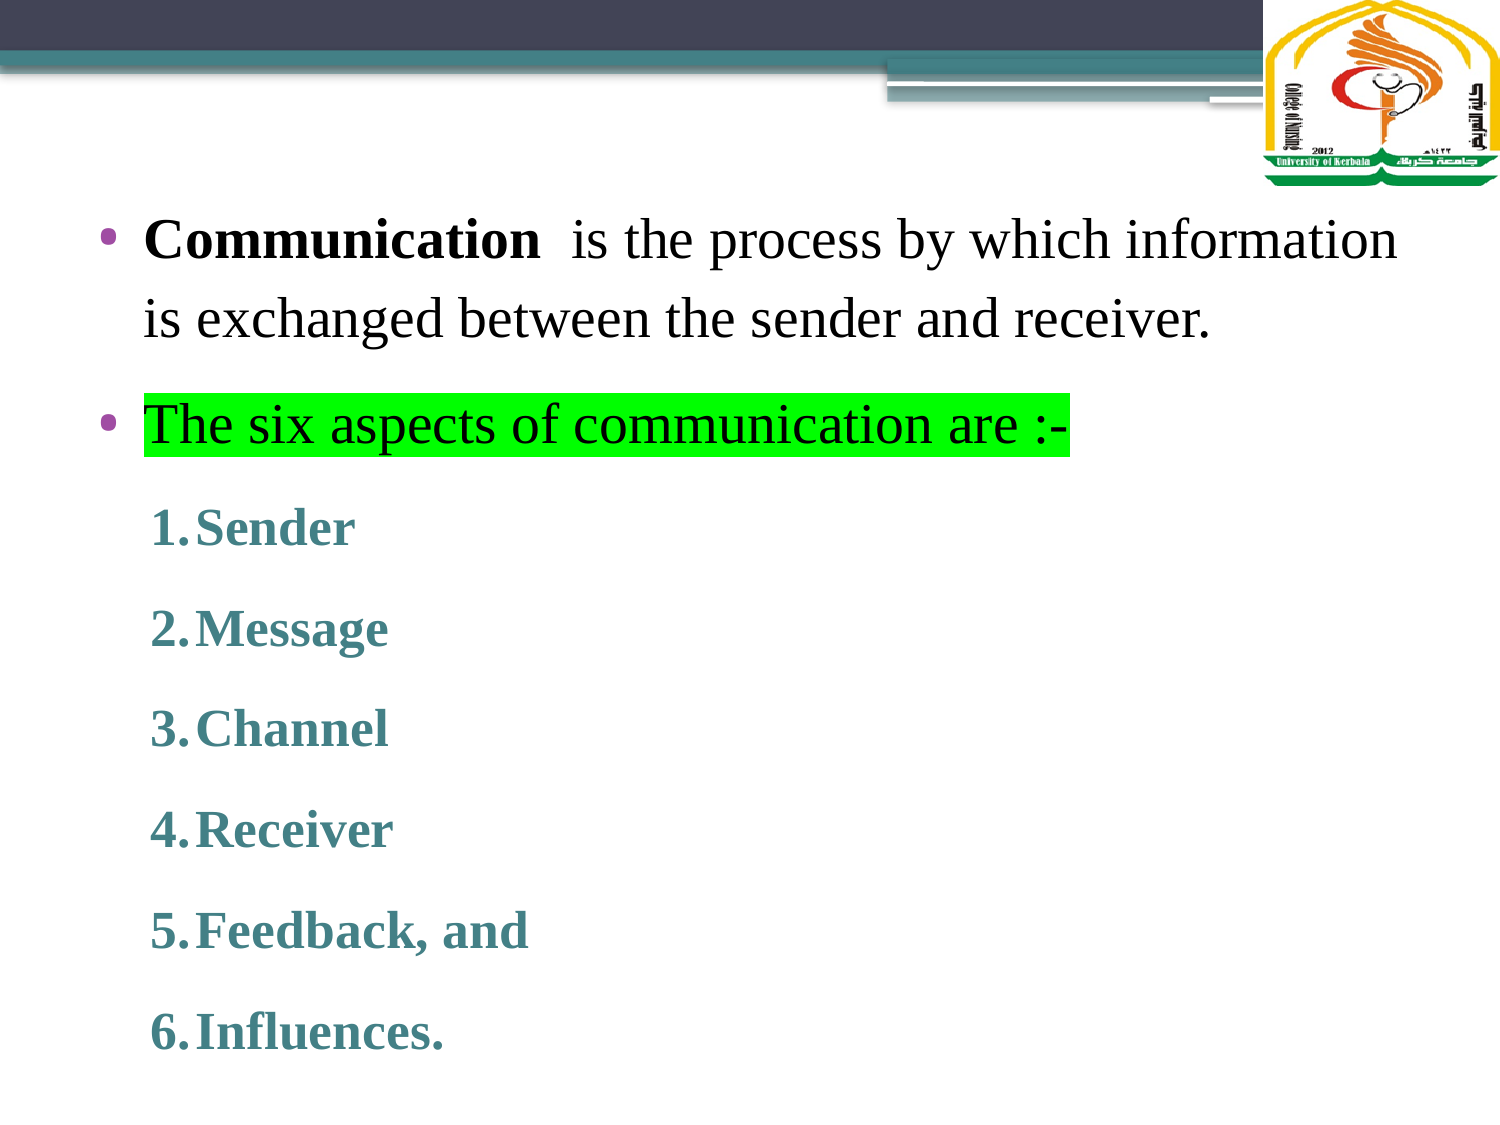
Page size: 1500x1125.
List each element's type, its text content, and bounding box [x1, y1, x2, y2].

list Communication is the process by which information is exchanged between the sender and receiver. The six aspects of communication are :- Sender Message Channel Receiver Feedback, and Influences. [64, 182, 1415, 1098]
picture [1263, 0, 1500, 187]
